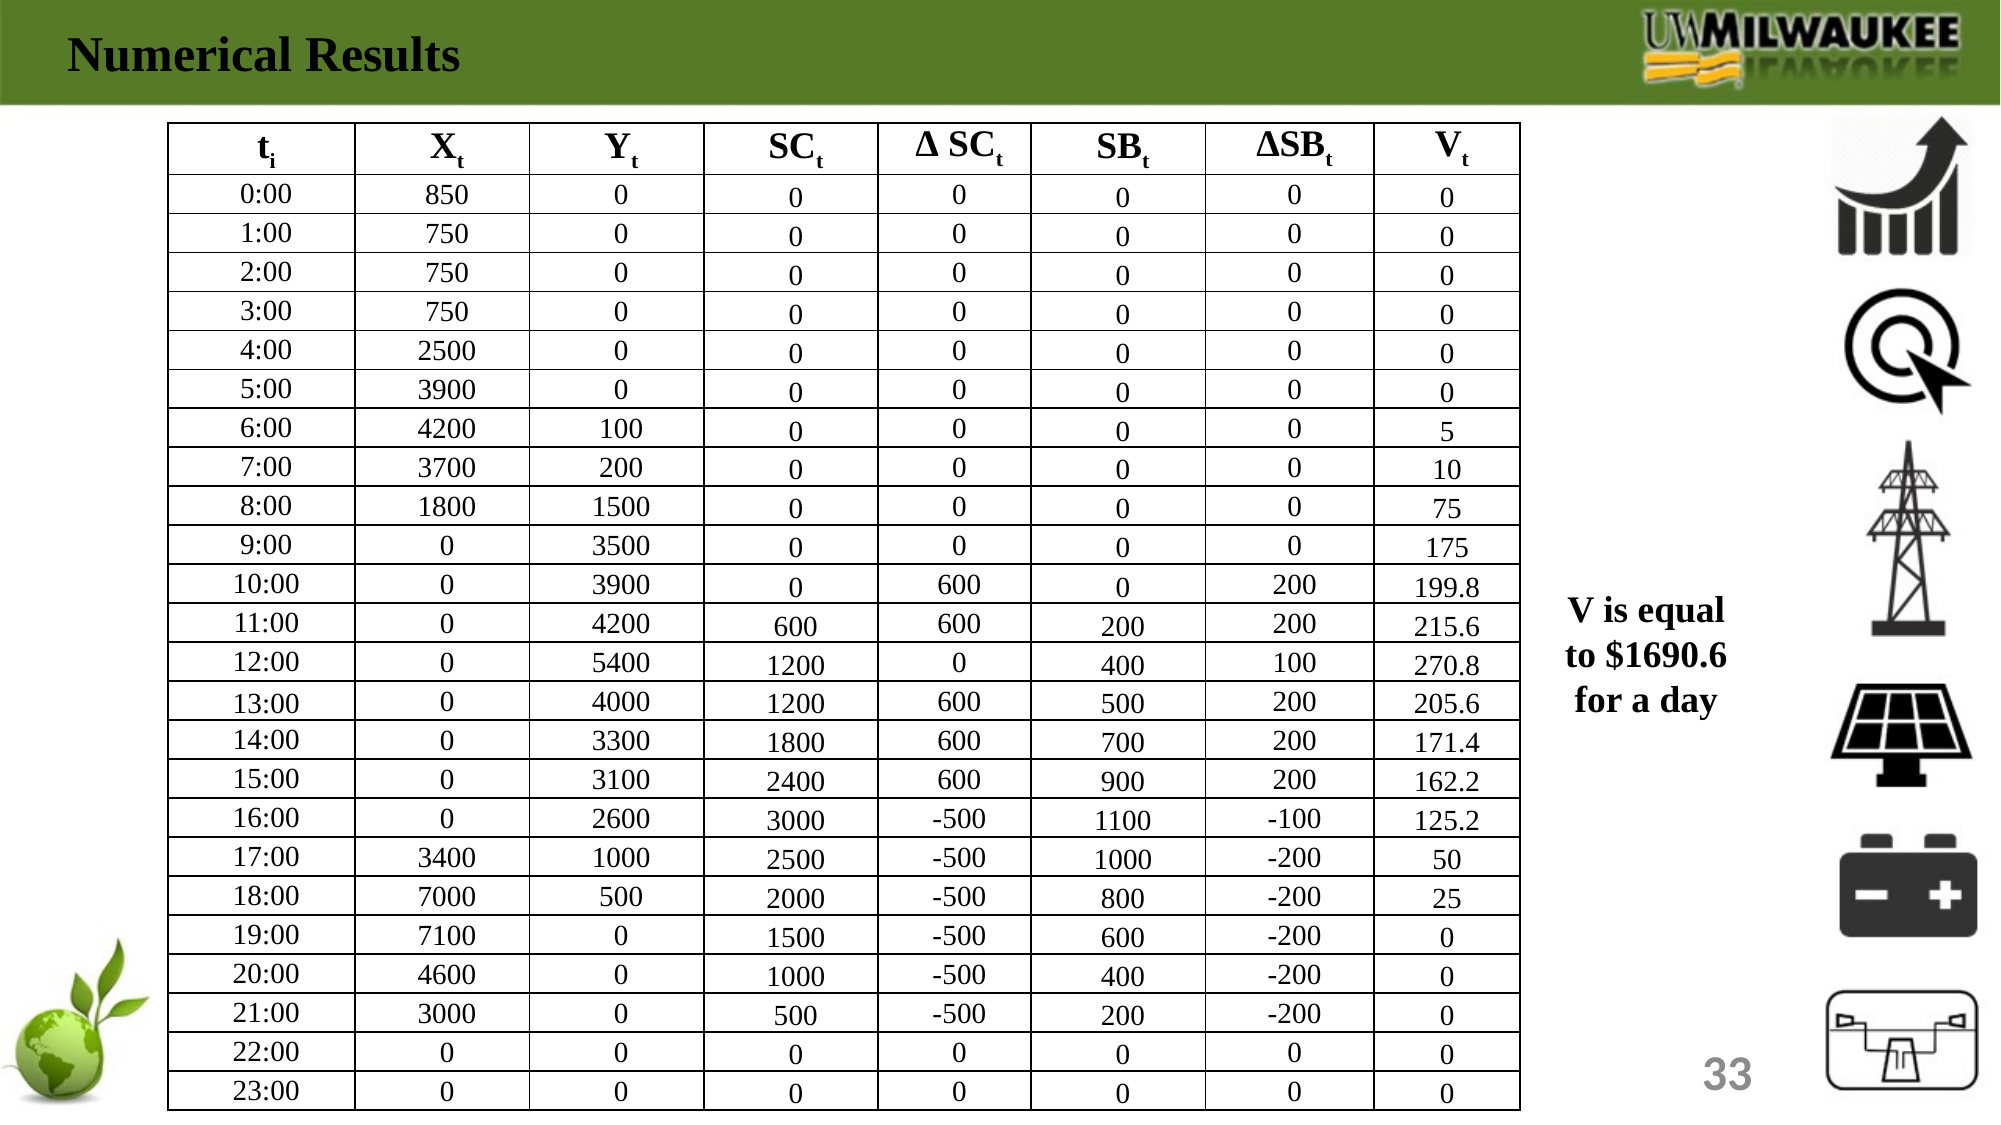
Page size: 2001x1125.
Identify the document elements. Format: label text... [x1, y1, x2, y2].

table_cell 0 [879, 292, 1030, 330]
table_cell 1100 [1032, 799, 1205, 836]
table_cell 0 [879, 1033, 1030, 1070]
table_cell 0 [879, 448, 1030, 485]
table_cell 205.6 [1375, 682, 1519, 719]
table_cell 171.4 [1375, 721, 1519, 758]
table_cell 7:00 [169, 448, 354, 485]
table_cell 0 [530, 253, 703, 291]
table_cell 0 [530, 175, 703, 213]
table_cell 0 [1375, 370, 1519, 407]
table_cell 175 [1375, 526, 1519, 563]
table_cell 1:00 [169, 214, 354, 252]
table_cell 3900 [530, 565, 703, 602]
table_cell 200 [1206, 760, 1373, 797]
table_cell 13:00 [169, 682, 354, 719]
table_cell 15:00 [169, 760, 354, 797]
table_cell 50 [1375, 838, 1519, 875]
table_cell 1000 [705, 955, 877, 992]
table_cell 2400 [705, 760, 877, 797]
table_cell 2500 [705, 838, 877, 875]
table_cell 0 [356, 643, 529, 680]
table_cell 0 [1375, 1072, 1519, 1109]
table_cell 3000 [356, 994, 529, 1031]
table_header Vt [1375, 124, 1519, 174]
table_cell 0 [356, 604, 529, 641]
table_cell 200 [1206, 682, 1373, 719]
table_cell 0 [530, 916, 703, 953]
table_cell 0 [1375, 955, 1519, 992]
text_box Numerical Results [52, 14, 1167, 90]
table_cell 2600 [530, 799, 703, 836]
table_cell 200 [530, 448, 703, 485]
table_cell 0 [1206, 448, 1373, 485]
table_cell 0 [356, 1033, 529, 1070]
table_cell 19:00 [169, 916, 354, 953]
table_cell 900 [1032, 760, 1205, 797]
table_cell 0 [879, 1072, 1030, 1109]
table_cell 1000 [1032, 838, 1205, 875]
table_cell 0 [705, 175, 877, 213]
table_cell 10 [1375, 448, 1519, 485]
table_cell 3700 [356, 448, 529, 485]
table_cell 0 [1375, 292, 1519, 330]
table_header Xt [356, 124, 529, 174]
table_cell 600 [879, 565, 1030, 602]
table_cell -200 [1206, 994, 1373, 1031]
table_cell 0 [530, 331, 703, 369]
table_cell 3100 [530, 760, 703, 797]
table_cell 600 [705, 604, 877, 641]
table_cell 400 [1032, 643, 1205, 680]
table_cell 200 [1032, 604, 1205, 641]
table_cell 0 [1032, 214, 1205, 252]
table_cell 25 [1375, 877, 1519, 914]
table_cell 4200 [356, 409, 529, 446]
table_cell 4200 [530, 604, 703, 641]
table_cell 0 [705, 253, 877, 291]
table_cell 0 [879, 331, 1030, 369]
table_cell 12:00 [169, 643, 354, 680]
table_cell 100 [530, 409, 703, 446]
table_cell 5 [1375, 409, 1519, 446]
table_cell 0 [1206, 253, 1373, 291]
table_cell 7100 [356, 916, 529, 953]
table_header ∆ SCt [879, 124, 1030, 174]
table_cell 0 [705, 526, 877, 563]
table_cell 500 [1032, 682, 1205, 719]
table_cell 0 [705, 1072, 877, 1109]
table_cell 17:00 [169, 838, 354, 875]
table_cell 0 [1032, 175, 1205, 213]
table_cell 0 [879, 643, 1030, 680]
table_cell 0 [705, 1033, 877, 1070]
table_cell 125.2 [1375, 799, 1519, 836]
table_cell 0 [1032, 448, 1205, 485]
table_cell 0 [1032, 370, 1205, 407]
table_cell 0 [356, 526, 529, 563]
table_cell 0 [879, 370, 1030, 407]
table_cell 0 [705, 565, 877, 602]
table_cell 3000 [705, 799, 877, 836]
table_header SBt [1032, 124, 1205, 174]
table_cell 200 [1206, 604, 1373, 641]
table_cell 23:00 [169, 1072, 354, 1109]
table_cell 0 [1375, 1033, 1519, 1070]
table_cell 600 [1032, 916, 1205, 953]
table_cell -200 [1206, 955, 1373, 992]
table_cell 1500 [705, 916, 877, 953]
table_cell 11:00 [169, 604, 354, 641]
table_cell 0 [530, 994, 703, 1031]
table_cell 270.8 [1375, 643, 1519, 680]
table_header ∆SBt [1206, 124, 1373, 174]
table_cell 0 [356, 565, 529, 602]
table_cell -200 [1206, 877, 1373, 914]
table_cell 75 [1375, 487, 1519, 524]
table_cell 2000 [705, 877, 877, 914]
table_cell 0 [879, 409, 1030, 446]
table_cell -500 [879, 838, 1030, 875]
table_cell 0 [356, 721, 529, 758]
table_cell 5:00 [169, 370, 354, 407]
table_cell 0 [705, 331, 877, 369]
table_cell 600 [879, 760, 1030, 797]
table_cell 4000 [530, 682, 703, 719]
table_cell 0 [1032, 331, 1205, 369]
table_cell 0 [1206, 409, 1373, 446]
table_cell 18:00 [169, 877, 354, 914]
table_cell 0 [530, 1072, 703, 1109]
table_cell 500 [705, 994, 877, 1031]
table_cell 0 [879, 526, 1030, 563]
table_cell 1000 [530, 838, 703, 875]
table_cell 4600 [356, 955, 529, 992]
table_cell -500 [879, 955, 1030, 992]
table_cell 3400 [356, 838, 529, 875]
table_cell 0 [1032, 526, 1205, 563]
table_cell 0 [1375, 916, 1519, 953]
table_header SCt [705, 124, 877, 174]
table_cell 0 [1206, 526, 1373, 563]
table_cell 3300 [530, 721, 703, 758]
table_cell 0 [879, 487, 1030, 524]
table_cell 10:00 [169, 565, 354, 602]
table_cell 0 [1032, 1033, 1205, 1070]
table_cell 0 [530, 1033, 703, 1070]
table_cell 7000 [356, 877, 529, 914]
table_cell 0 [705, 214, 877, 252]
table_cell 162.2 [1375, 760, 1519, 797]
table_cell 0 [705, 487, 877, 524]
table_header Yt [530, 124, 703, 174]
table_cell 800 [1032, 877, 1205, 914]
table_cell -200 [1206, 838, 1373, 875]
table_cell 0 [879, 175, 1030, 213]
table_cell 0 [1206, 292, 1373, 330]
table_cell -500 [879, 877, 1030, 914]
table_cell 700 [1032, 721, 1205, 758]
table_cell 16:00 [169, 799, 354, 836]
table_cell 0 [1375, 331, 1519, 369]
table_cell -100 [1206, 799, 1373, 836]
table_cell 0 [530, 370, 703, 407]
table_cell 200 [1032, 994, 1205, 1031]
table_cell 21:00 [169, 994, 354, 1031]
table_cell 0 [1206, 1033, 1373, 1070]
table_cell 0 [1032, 487, 1205, 524]
table_cell 215.6 [1375, 604, 1519, 641]
table_cell 0 [1206, 214, 1373, 252]
table_cell 8:00 [169, 487, 354, 524]
table_cell 0 [1032, 1072, 1205, 1109]
table_cell -200 [1206, 916, 1373, 953]
table_cell 3900 [356, 370, 529, 407]
table_cell 600 [879, 604, 1030, 641]
table_cell 0 [1206, 487, 1373, 524]
table_cell 0 [530, 292, 703, 330]
table_cell 400 [1032, 955, 1205, 992]
table_cell 0 [530, 214, 703, 252]
table_cell 0 [1032, 253, 1205, 291]
table_cell 750 [356, 253, 529, 291]
table_cell 0 [879, 214, 1030, 252]
table_cell 0 [1375, 214, 1519, 252]
table_cell 0 [1375, 253, 1519, 291]
table_cell 0 [356, 760, 529, 797]
slide_number 33 [1521, 1040, 1768, 1101]
table_cell 14:00 [169, 721, 354, 758]
table_cell 4:00 [169, 331, 354, 369]
table_cell 0 [1375, 175, 1519, 213]
table_cell 2500 [356, 331, 529, 369]
table_header ti [169, 124, 354, 174]
table_cell 750 [356, 214, 529, 252]
table_cell 600 [879, 682, 1030, 719]
table_cell 0 [356, 682, 529, 719]
table_cell 1200 [705, 682, 877, 719]
table_cell 0 [1206, 370, 1373, 407]
table_cell 0 [1032, 565, 1205, 602]
table_cell 6:00 [169, 409, 354, 446]
table_cell 199.8 [1375, 565, 1519, 602]
table_cell 600 [879, 721, 1030, 758]
table_cell 1500 [530, 487, 703, 524]
table_cell 0 [1206, 175, 1373, 213]
table_cell 0 [879, 253, 1030, 291]
table_cell 0 [1206, 1072, 1373, 1109]
table_cell 0 [1032, 409, 1205, 446]
table_cell 100 [1206, 643, 1373, 680]
table_cell 200 [1206, 565, 1373, 602]
table_cell 0 [1375, 994, 1519, 1031]
table_cell 500 [530, 877, 703, 914]
table_cell 1800 [356, 487, 529, 524]
picture [0, 0, 2001, 1125]
table_cell -500 [879, 799, 1030, 836]
table_cell 0 [356, 1072, 529, 1109]
table_cell 3:00 [169, 292, 354, 330]
table_cell 850 [356, 175, 529, 213]
table_cell 1200 [705, 643, 877, 680]
table_cell 3500 [530, 526, 703, 563]
table_cell 0 [705, 292, 877, 330]
table_cell 1800 [705, 721, 877, 758]
table_cell 0 [705, 409, 877, 446]
table_cell 0:00 [169, 175, 354, 213]
table_cell 0 [1032, 292, 1205, 330]
table_cell 20:00 [169, 955, 354, 992]
table_cell 0 [705, 448, 877, 485]
table_cell 0 [356, 799, 529, 836]
text_box V is equal to $1690.6 for a day [1545, 578, 1747, 728]
table_cell -500 [879, 916, 1030, 953]
table_cell 9:00 [169, 526, 354, 563]
table_cell 0 [1206, 331, 1373, 369]
table_cell 200 [1206, 721, 1373, 758]
table_cell 0 [705, 370, 877, 407]
table_cell 22:00 [169, 1033, 354, 1070]
table_cell 5400 [530, 643, 703, 680]
table_cell 0 [530, 955, 703, 992]
table_cell 750 [356, 292, 529, 330]
table_cell 2:00 [169, 253, 354, 291]
table_cell -500 [879, 994, 1030, 1031]
